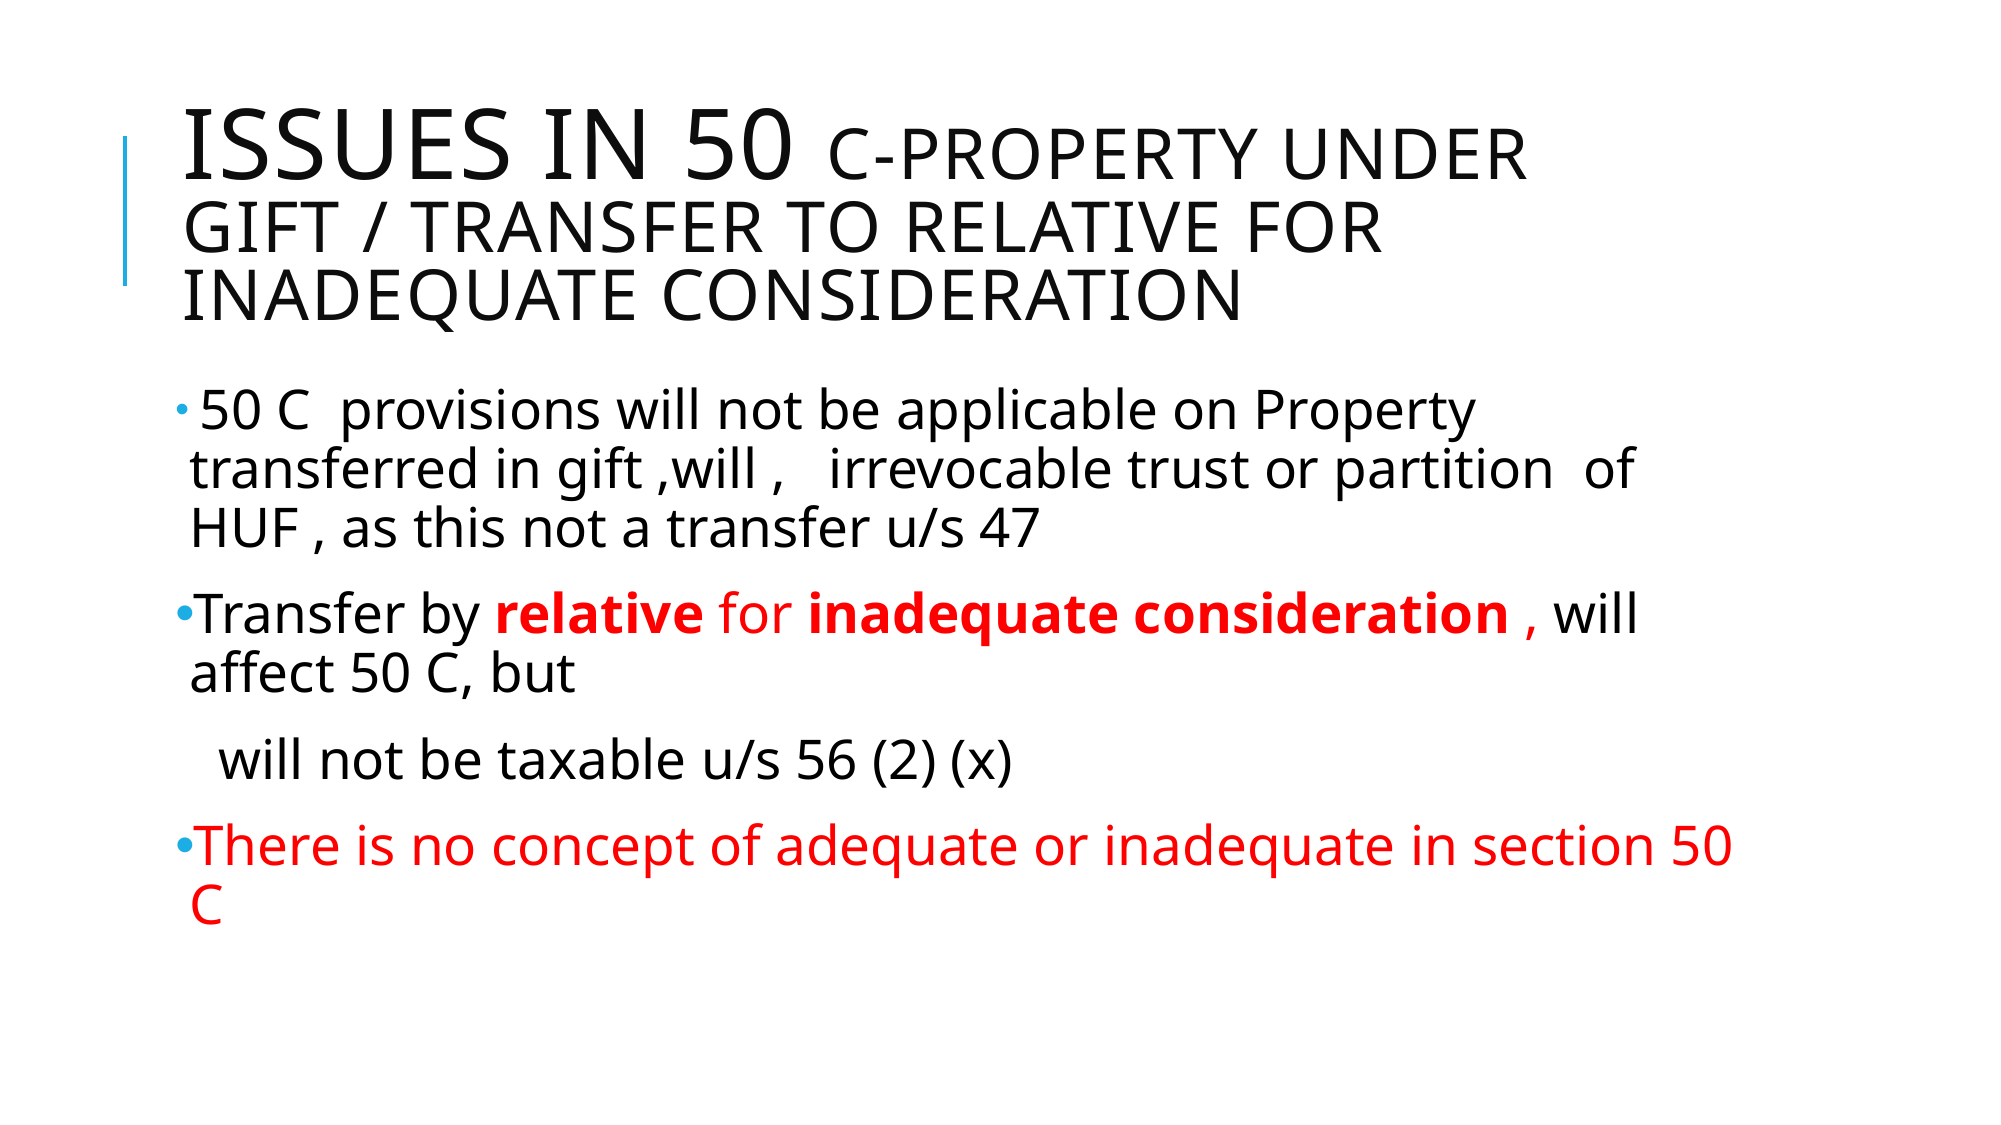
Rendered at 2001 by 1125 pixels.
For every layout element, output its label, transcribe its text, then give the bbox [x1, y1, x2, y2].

list 50 C provisions will not be applicable on Property transferred in gift ,will , irrevocable trust or partition of HUF , as this not a transfer u/s 47 Transfer by relative for inadequate consideration , will affect 50 C, but will not be taxable u/s 56 (2) (x) There is no concept of adequate or inadequate in section 50 C [168, 375, 1763, 1035]
title Issues in 50 C-property under Gift / transfer to relative for inadequate consideration [168, 96, 1763, 342]
